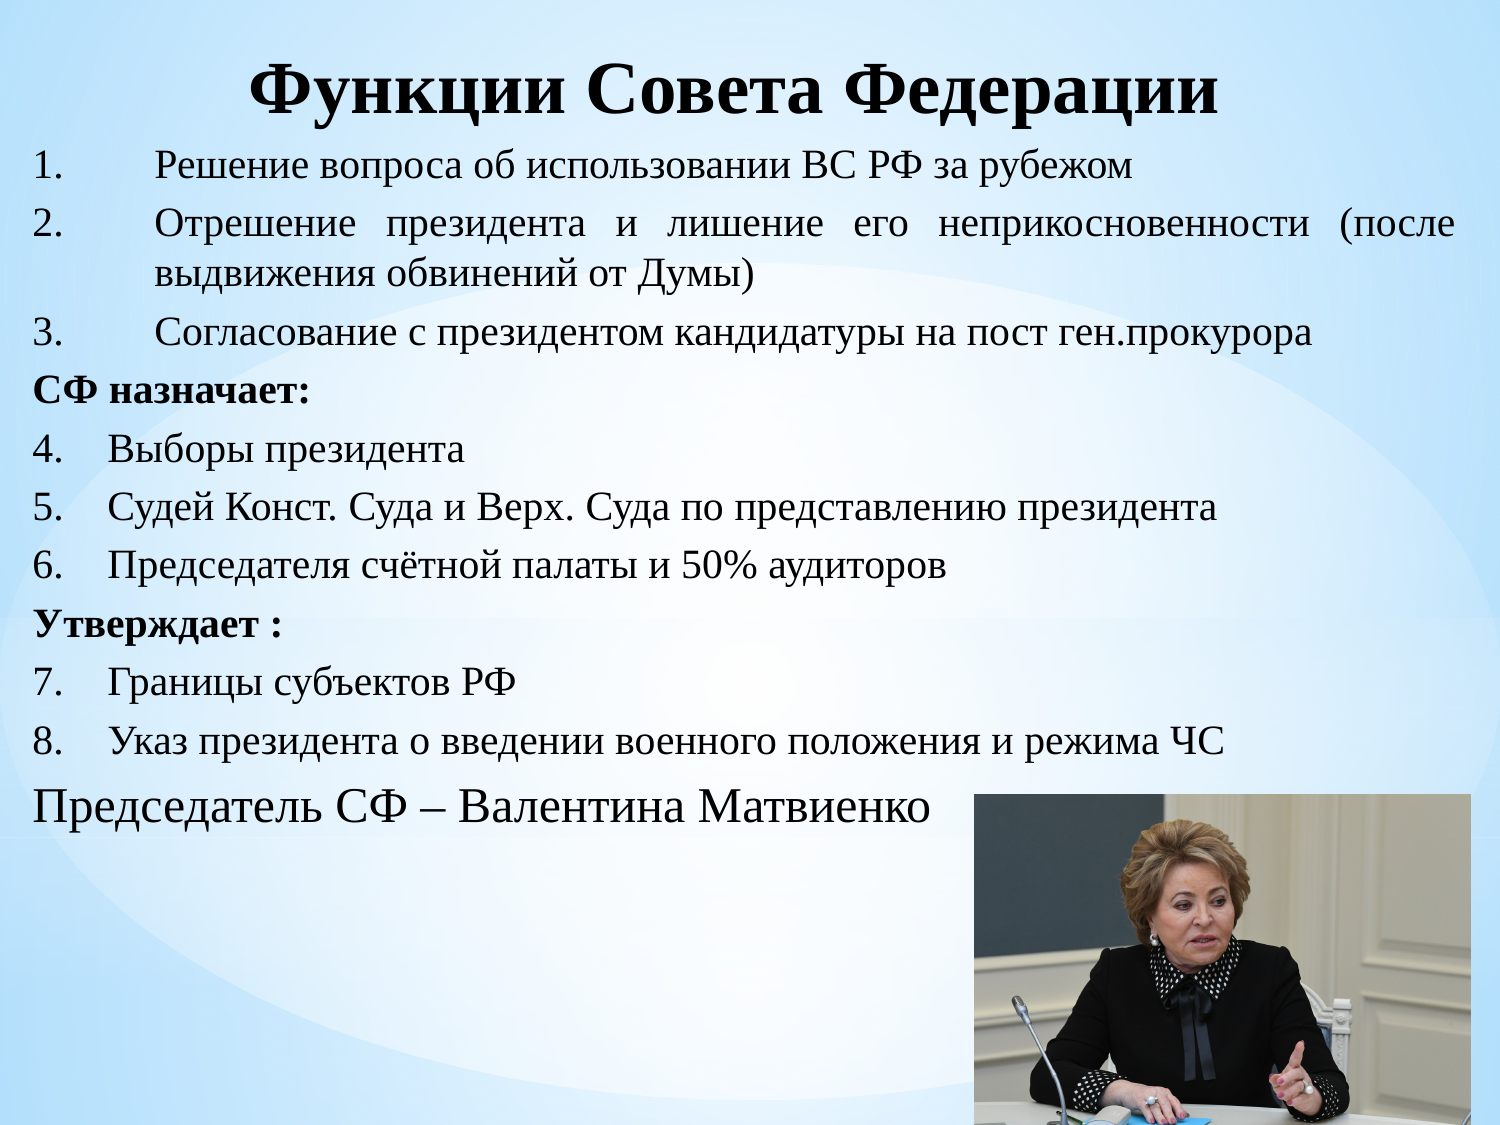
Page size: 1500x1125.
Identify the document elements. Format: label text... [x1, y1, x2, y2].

picture [974, 794, 1471, 1125]
text_box Функции Совета Федерации Решение вопроса об использовании ВС РФ за рубежом Отрешение президента и лишение его неприкосновенности (после выдвижения обвинений от Думы) Согласование с президентом кандидатуры на пост ген.прокурора СФ назначает: Выборы президента Судей Конст. Суда и Верх. Суда по представлению президента Председателя счётной палаты и 50% аудиторов Утверждает : Границы субъектов РФ Указ президента о введении военного положения и режима ЧС Председатель СФ – Валентина Матвиенко [17, 30, 1471, 1106]
